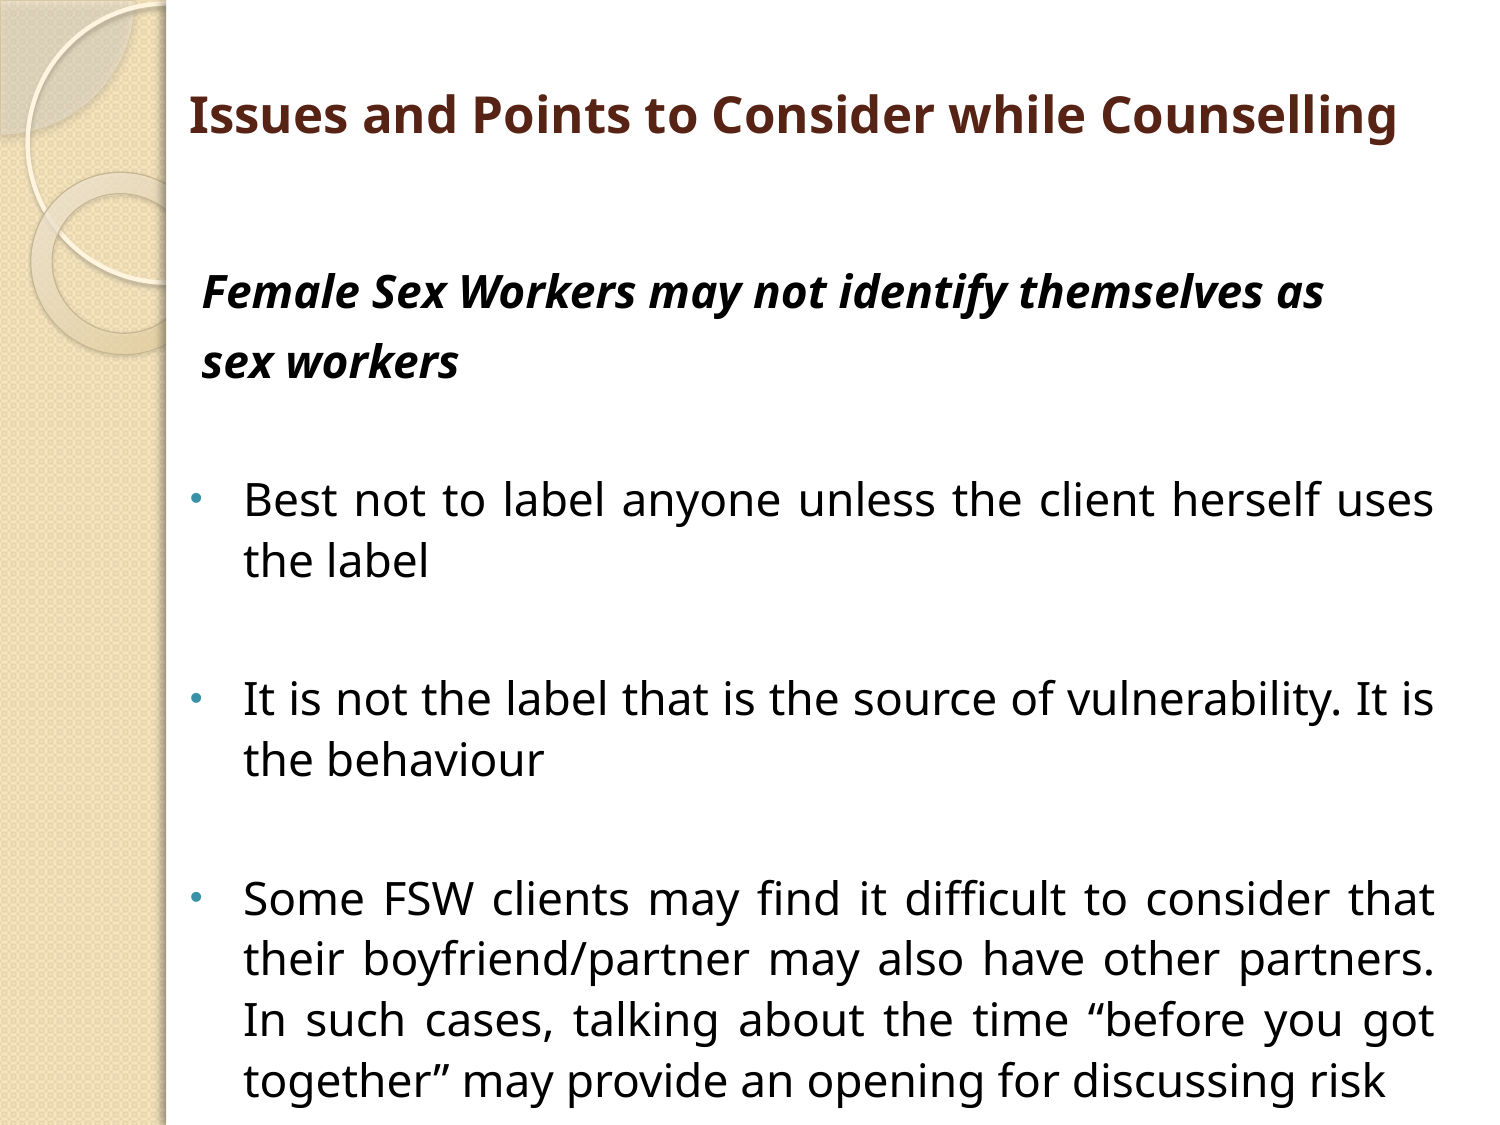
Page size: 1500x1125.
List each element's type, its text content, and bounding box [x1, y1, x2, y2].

list Female Sex Workers may not identify themselves as sex workers Best not to label anyone unless the client herself uses the label It is not the label that is the source of vulnerability. It is the behaviour Some FSW clients may find it difficult to consider that their boyfriend/partner may also have other partners. In such cases, talking about the time “before you got together” may provide an opening for discussing risk [174, 249, 1450, 1125]
title Issues and Points to Consider while Counselling [174, 50, 1425, 238]
